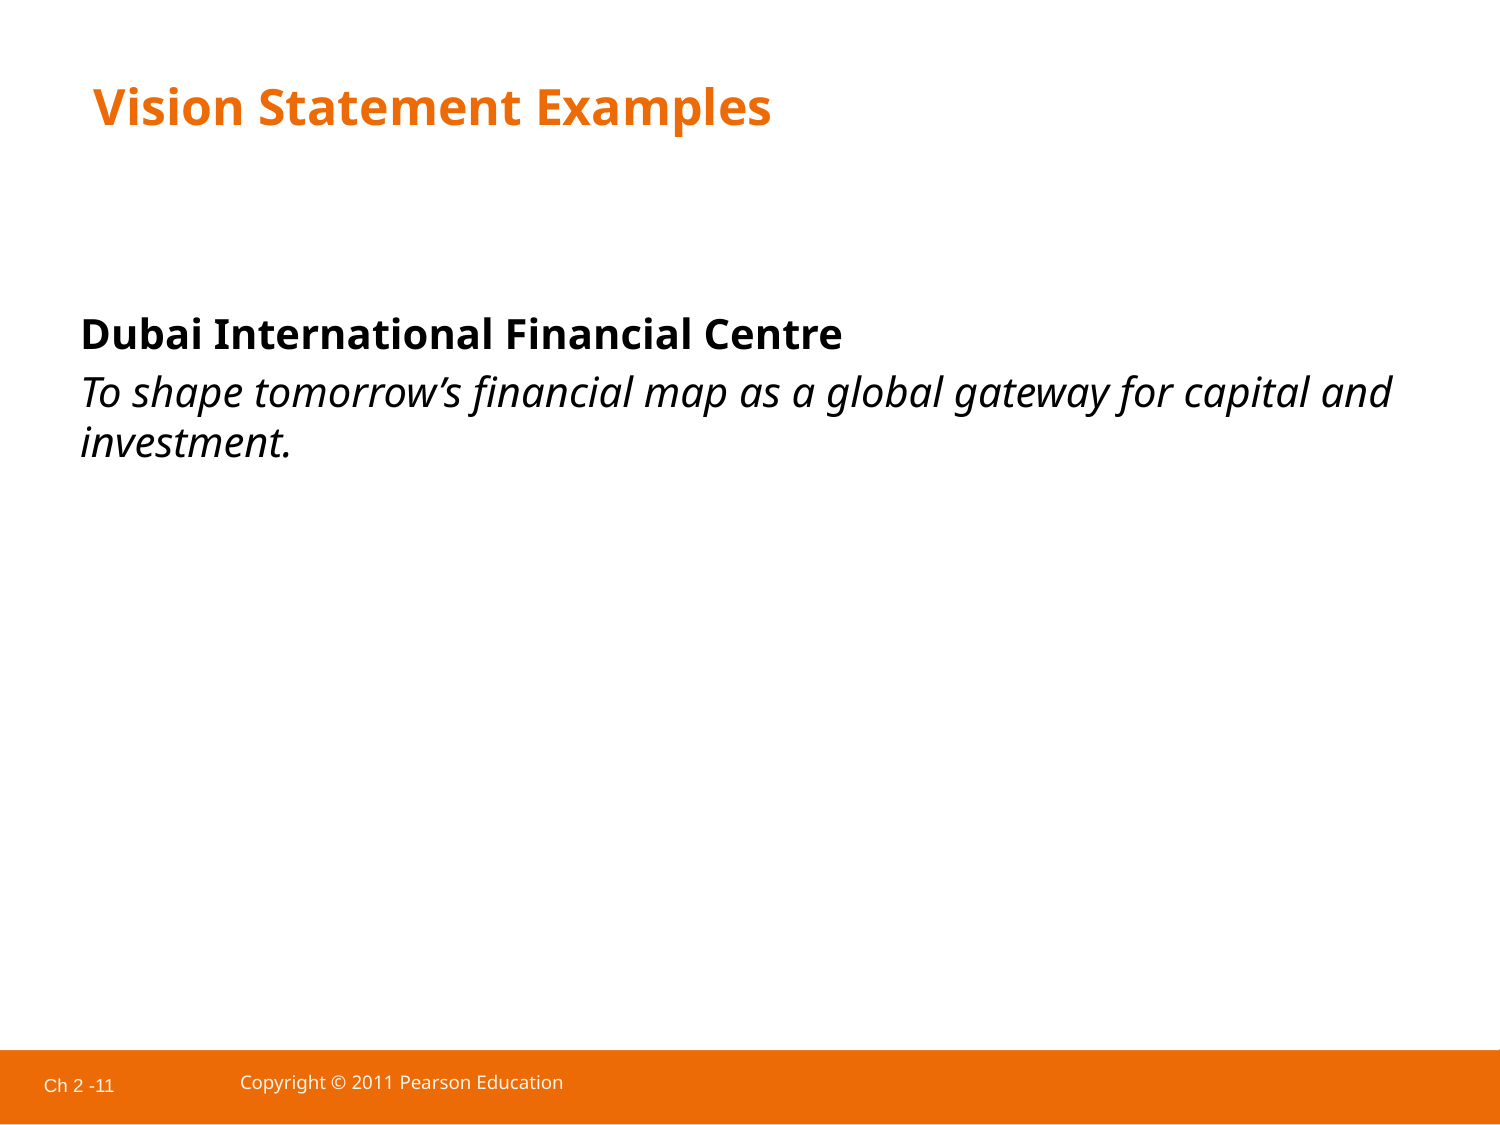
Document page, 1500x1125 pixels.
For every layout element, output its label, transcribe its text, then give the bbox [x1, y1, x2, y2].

text_box [0, 1050, 1500, 1125]
text_box Copyright © 2011 Pearson Education [233, 1070, 697, 1093]
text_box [37, 262, 1451, 578]
text_box Ch 2 -11 [43, 1073, 240, 1097]
picture [1248, 1042, 1500, 1124]
text_box Vision Statement Examples [87, 74, 1365, 136]
